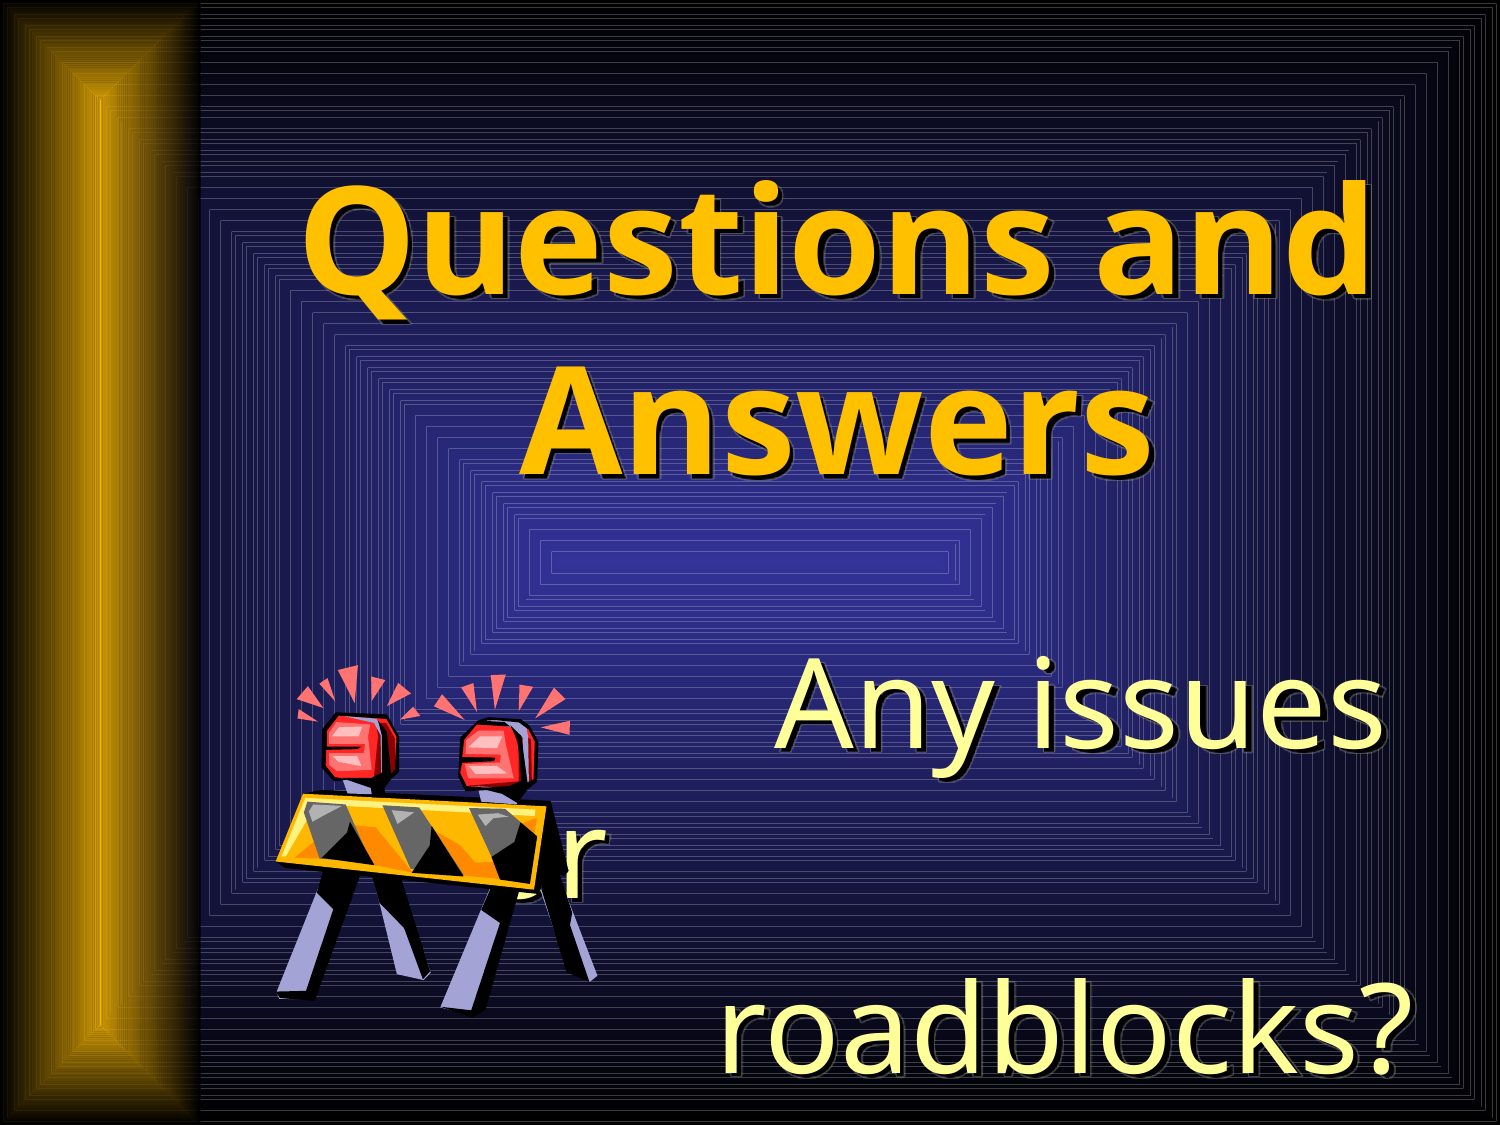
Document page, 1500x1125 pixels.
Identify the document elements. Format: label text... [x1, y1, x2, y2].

picture [274, 664, 602, 1021]
list Questions and Answers Any issues or roadblocks? [224, 137, 1451, 993]
